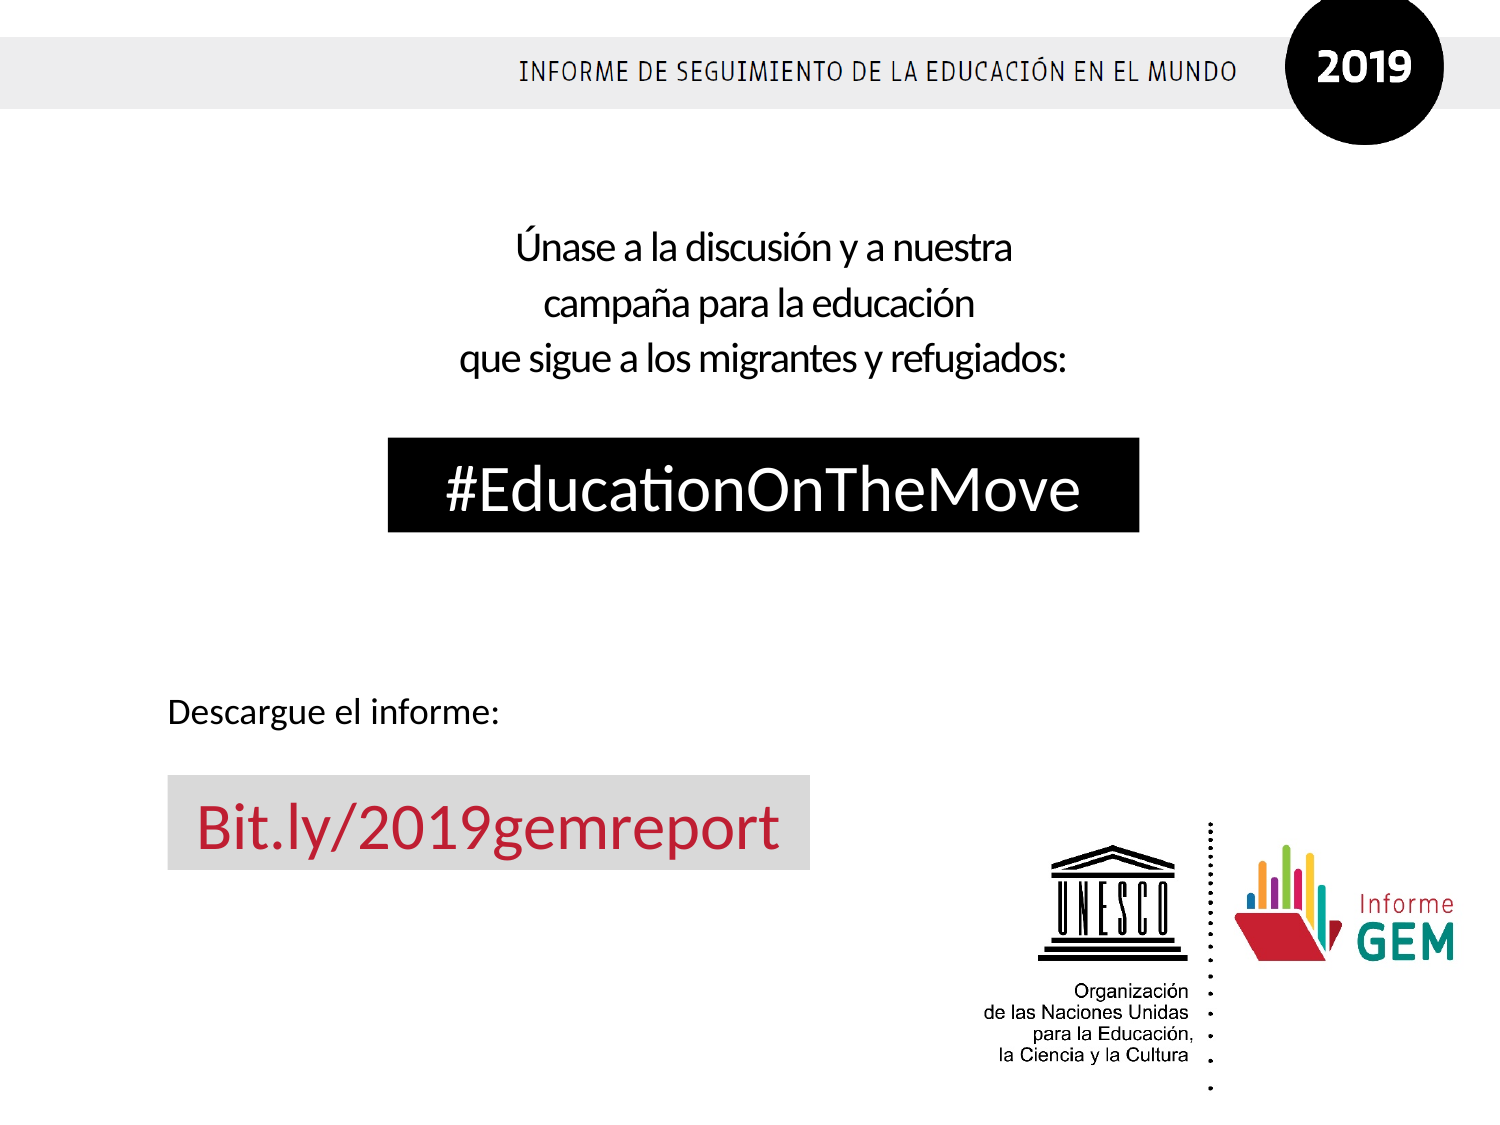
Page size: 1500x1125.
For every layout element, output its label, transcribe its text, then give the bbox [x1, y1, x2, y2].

text_box Descargue el informe: [152, 679, 516, 740]
list Únase a la discusión y a nuestra campaña para la educación que sigue a los migrantes y refugiados: [437, 206, 1090, 414]
picture [975, 815, 1474, 1098]
text_box #EducationOnTheMove [387, 437, 1140, 533]
picture [1285, 0, 1444, 145]
text_box Bit.ly/2019gemreport [167, 775, 810, 870]
